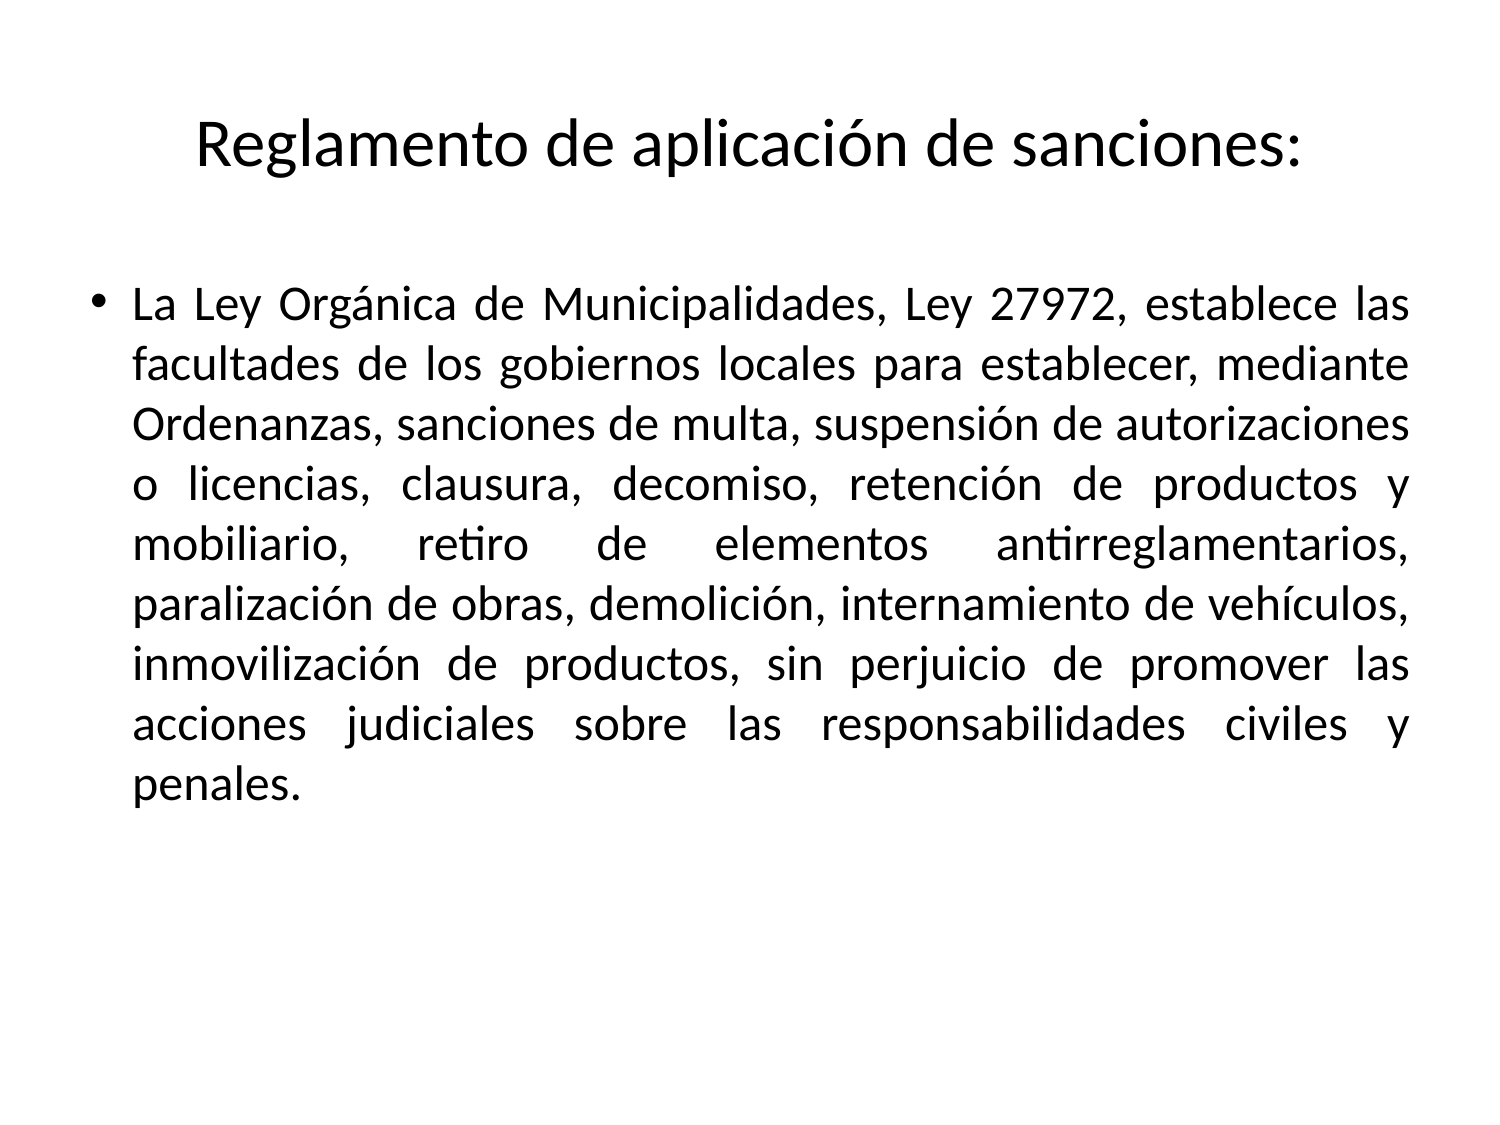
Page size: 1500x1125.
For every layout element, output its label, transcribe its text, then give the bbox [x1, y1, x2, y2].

list La Ley Orgánica de Municipalidades, Ley 27972, establece las facultades de los gobiernos locales para establecer, mediante Ordenanzas, sanciones de multa, suspensión de autorizaciones o licencias, clausura, decomiso, retención de productos y mobiliario, retiro de elementos antirreglamentarios, paralización de obras, demolición, internamiento de vehículos, inmovilización de productos, sin perjuicio de promover las acciones judiciales sobre las responsabilidades civiles y penales. [74, 262, 1426, 1006]
title Reglamento de aplicación de sanciones: [74, 44, 1426, 233]
